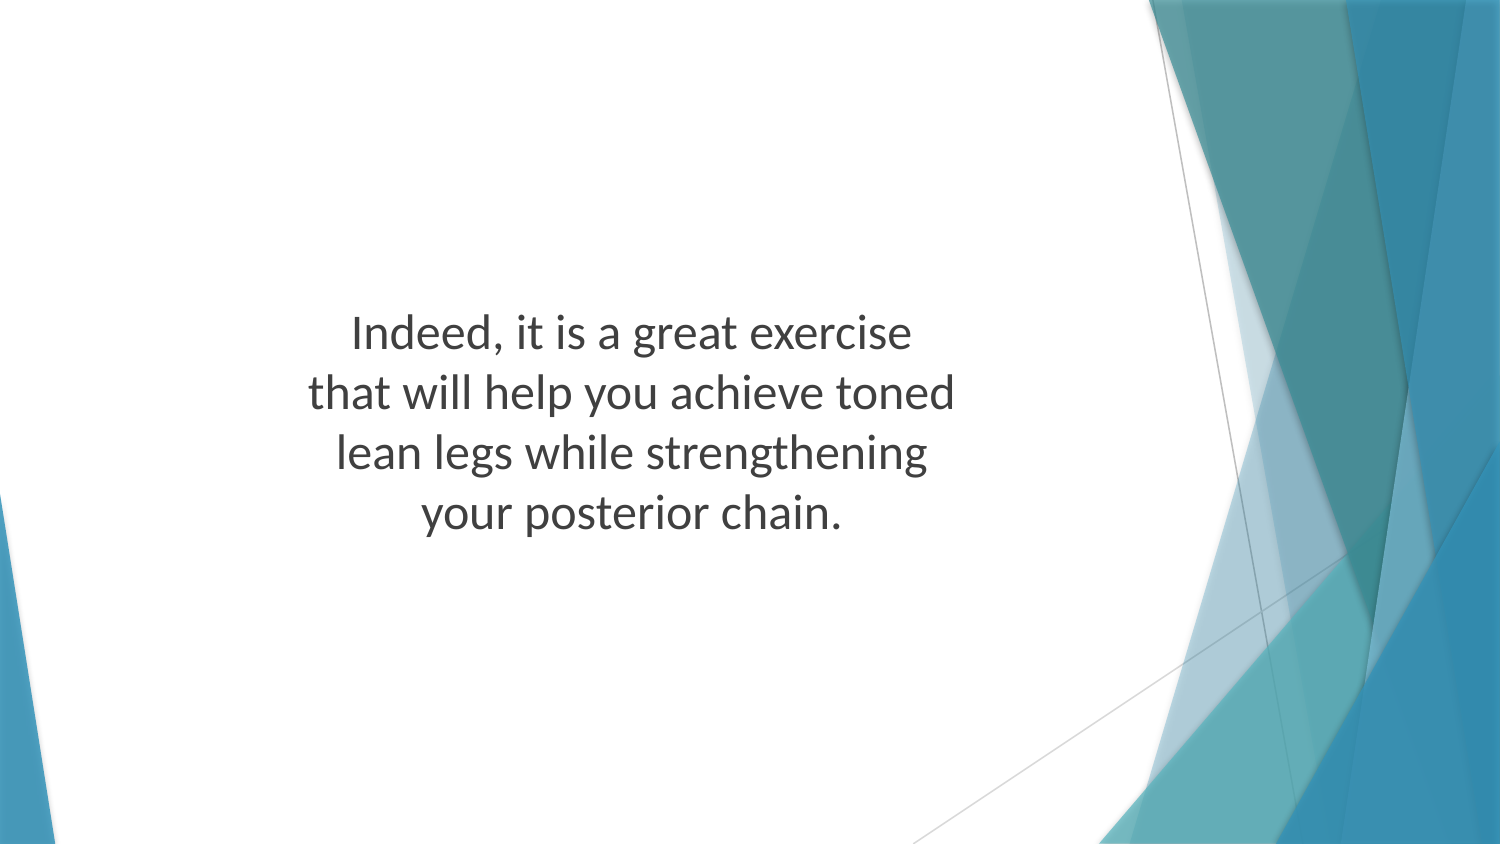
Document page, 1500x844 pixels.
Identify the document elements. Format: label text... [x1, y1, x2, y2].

list Indeed, it is a great exercise that will help you achieve toned lean legs while strengthening your posterior chain. [289, 291, 975, 647]
